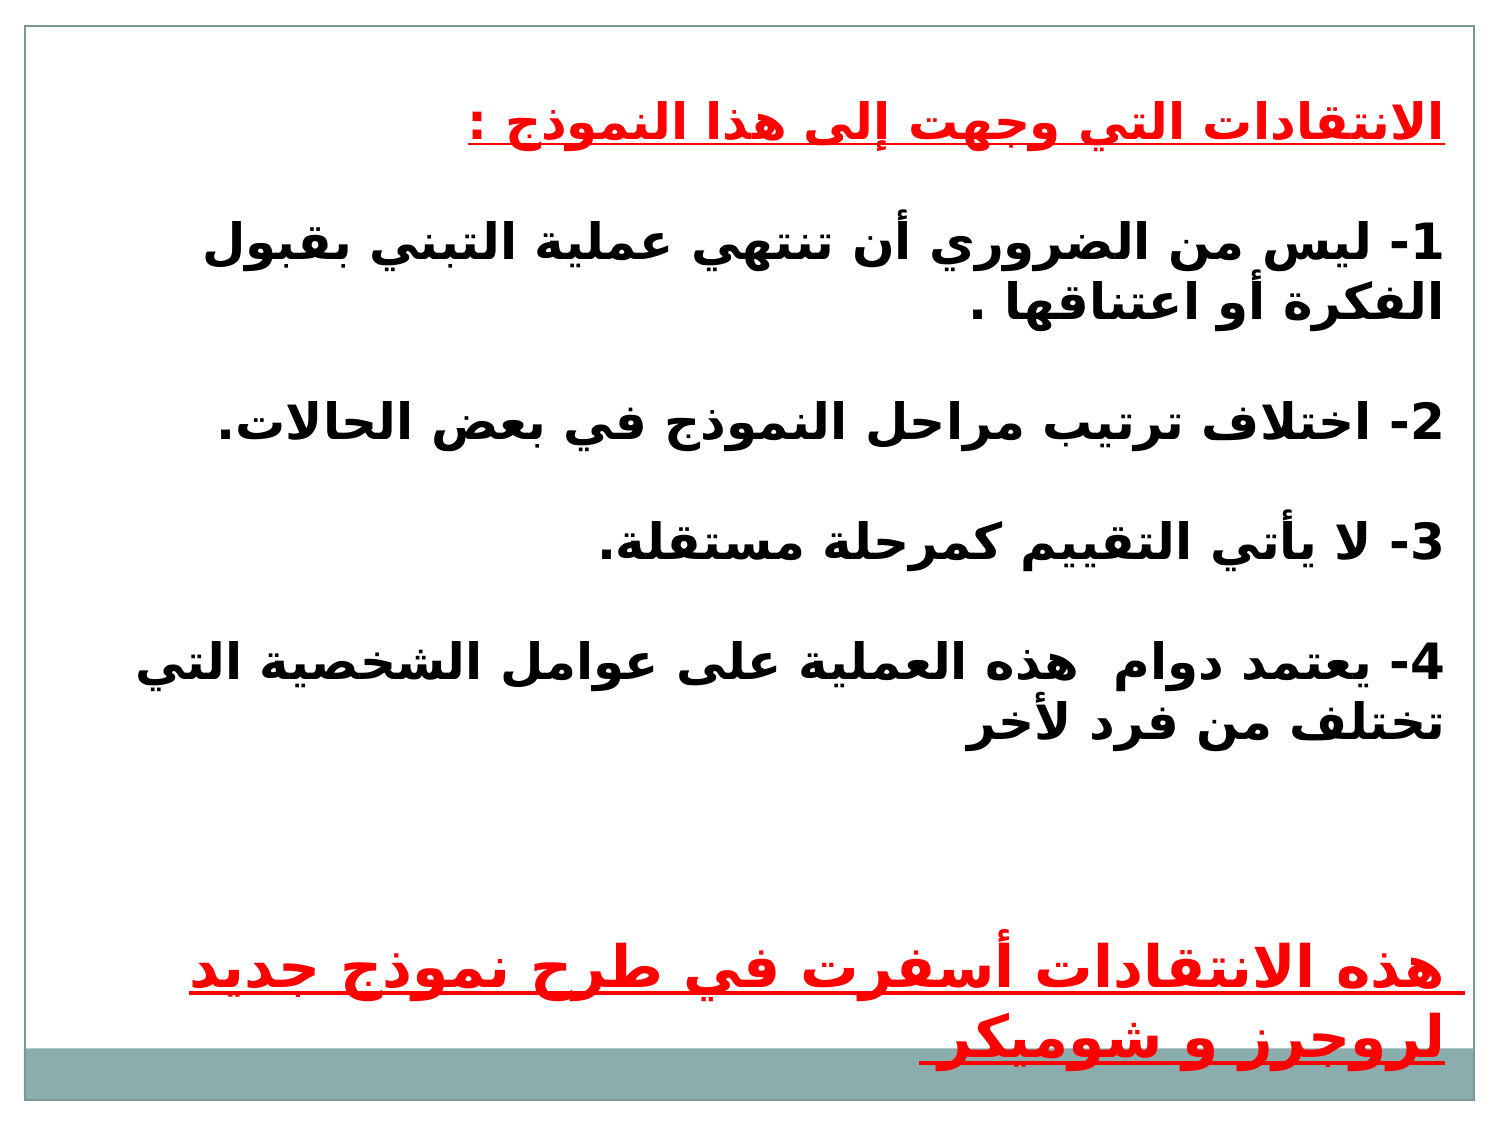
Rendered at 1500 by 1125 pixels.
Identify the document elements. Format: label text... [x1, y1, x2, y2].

text_box الانتقادات التي وجهت إلى هذا النموذج : 1- ليس من الضروري أن تنتهي عملية التبني بقبول الفكرة أو اعتناقها . 2- اختلاف ترتيب مراحل النموذج في بعض الحالات. 3- لا يأتي التقييم كمرحلة مستقلة. 4- يعتمد دوام هذه العملية على عوامل الشخصية التي تختلف من فرد لأخر هذه الانتقادات أسفرت في طرح نموذج جديد لروجرز و شوميكر [70, 81, 1460, 1125]
